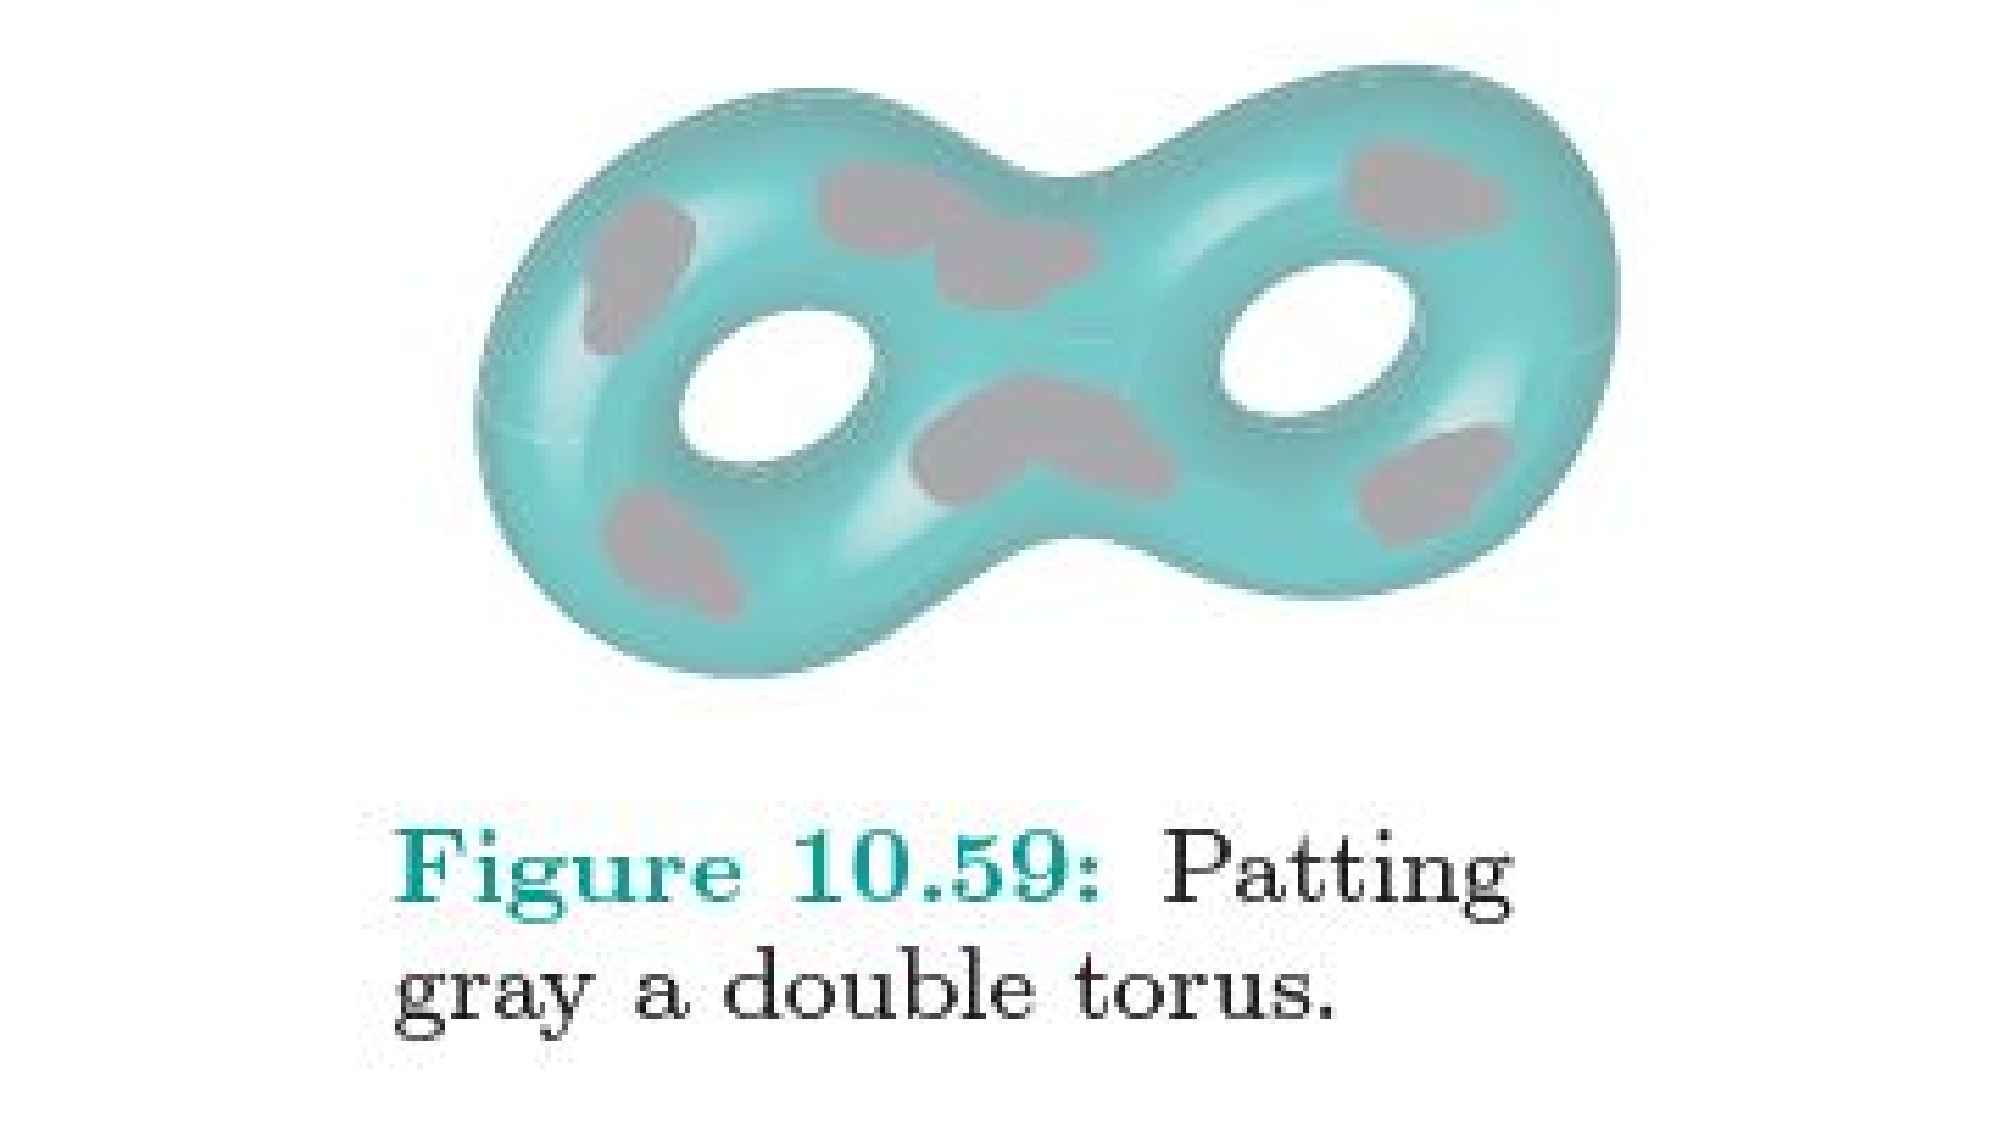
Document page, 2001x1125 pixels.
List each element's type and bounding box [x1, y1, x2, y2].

picture [312, 0, 1688, 1125]
